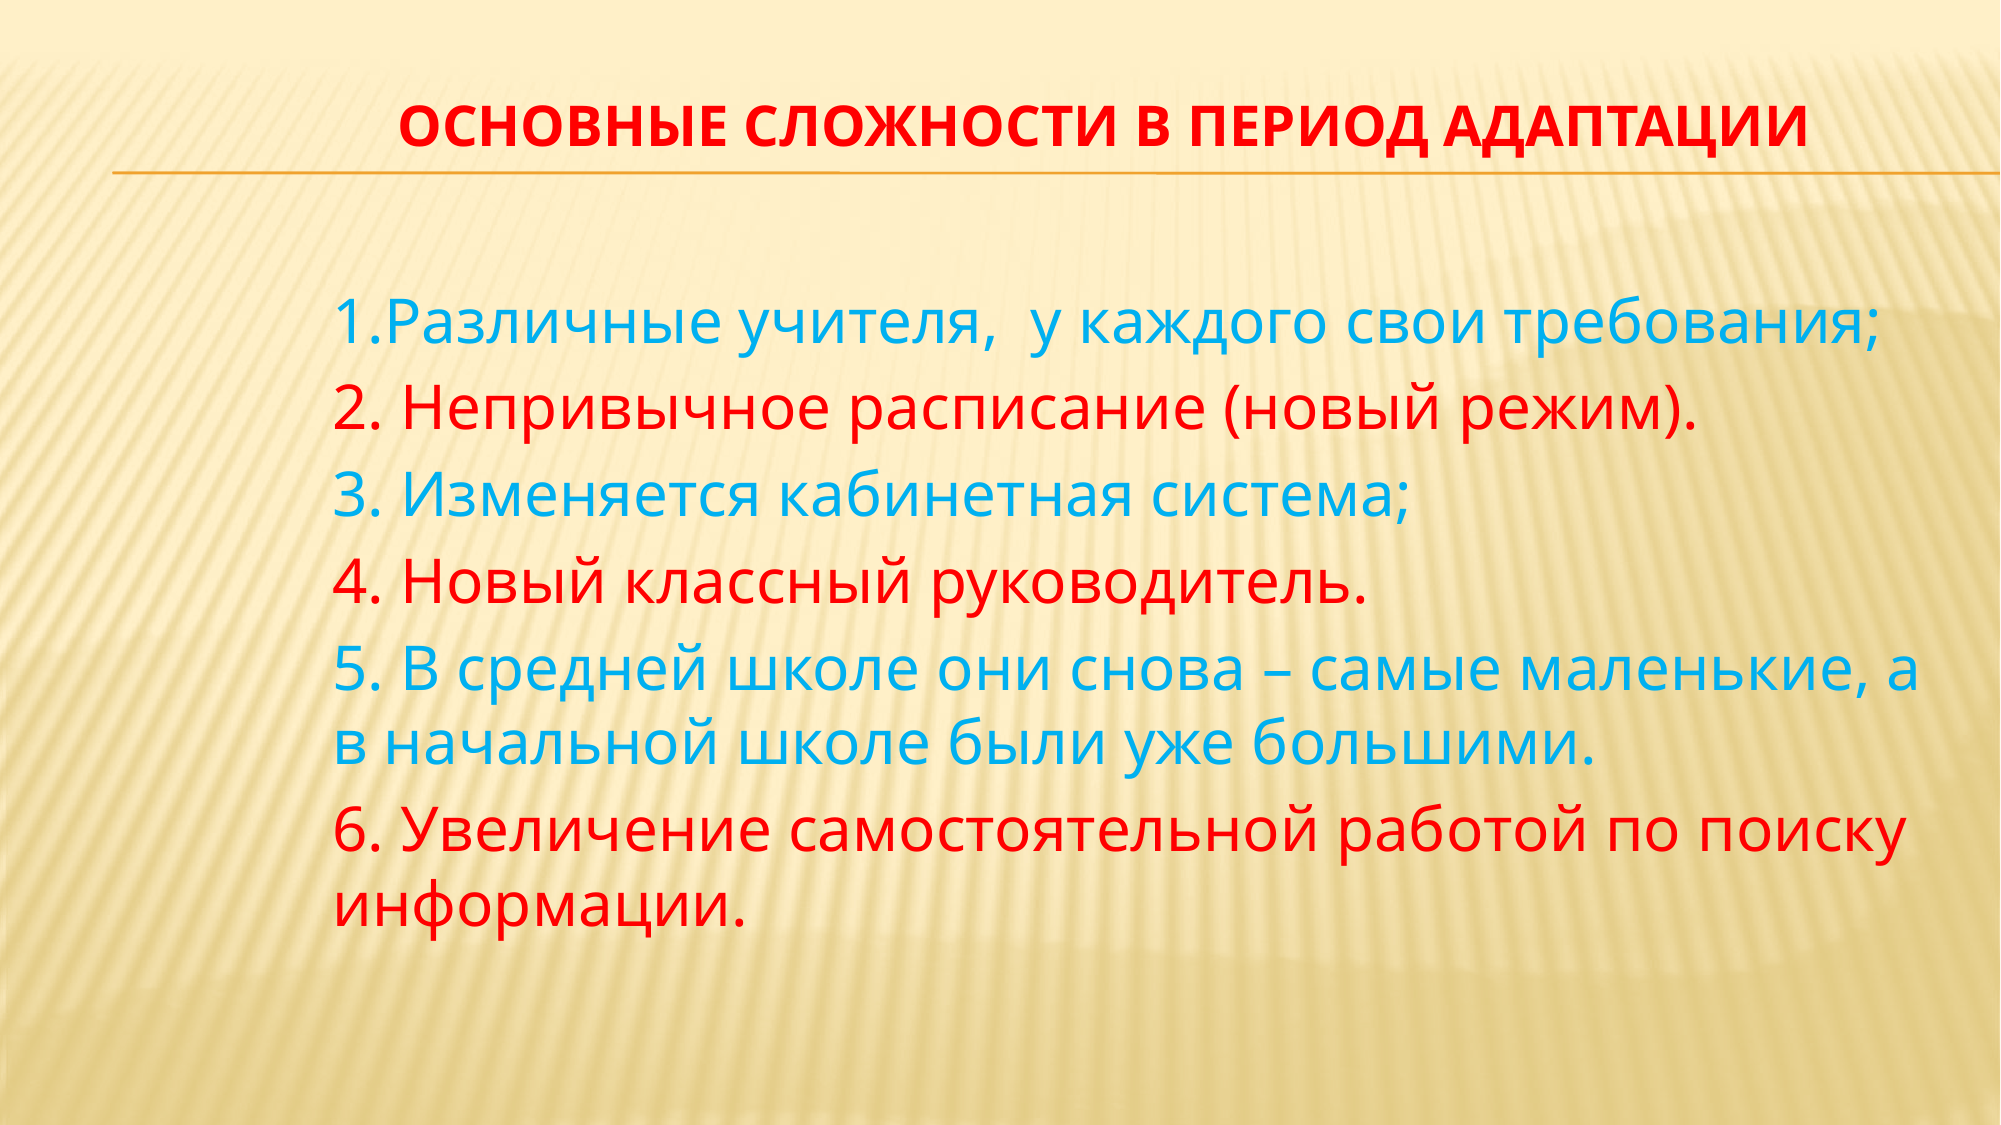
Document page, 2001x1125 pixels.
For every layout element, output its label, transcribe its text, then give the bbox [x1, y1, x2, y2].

list 1.Различные учителя, у каждого свои требования; 2. Непривычное расписание (новый режим). 3. Изменяется кабинетная система; 4. Новый классный руководитель. 5. В средней школе они снова – самые маленькие, а в начальной школе были уже большими. 6. Увеличение самостоятельной работой по поиску информации. [317, 187, 1950, 1048]
title Основные сложности в период адаптации [241, 15, 1967, 233]
